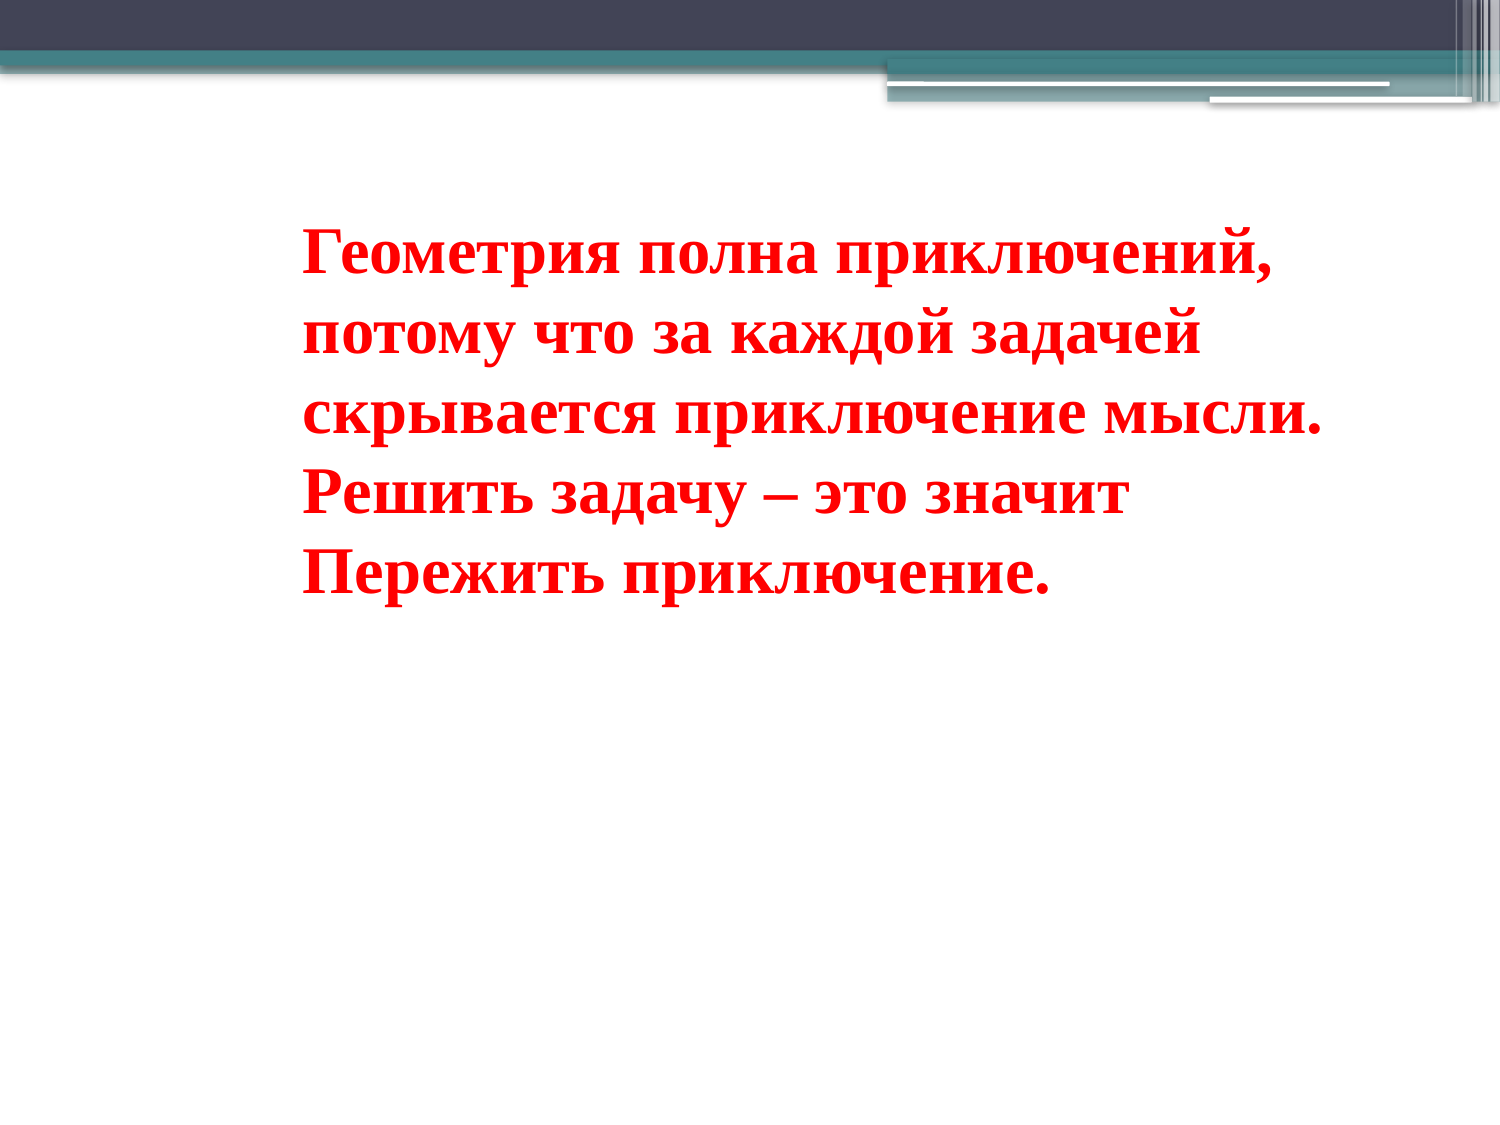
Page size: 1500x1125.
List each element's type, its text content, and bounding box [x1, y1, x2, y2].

text_box Геометрия полна приключений, потому что за каждой задачей скрывается приключение мысли. Решить задачу – это значит Пережить приключение. [140, 199, 1395, 614]
